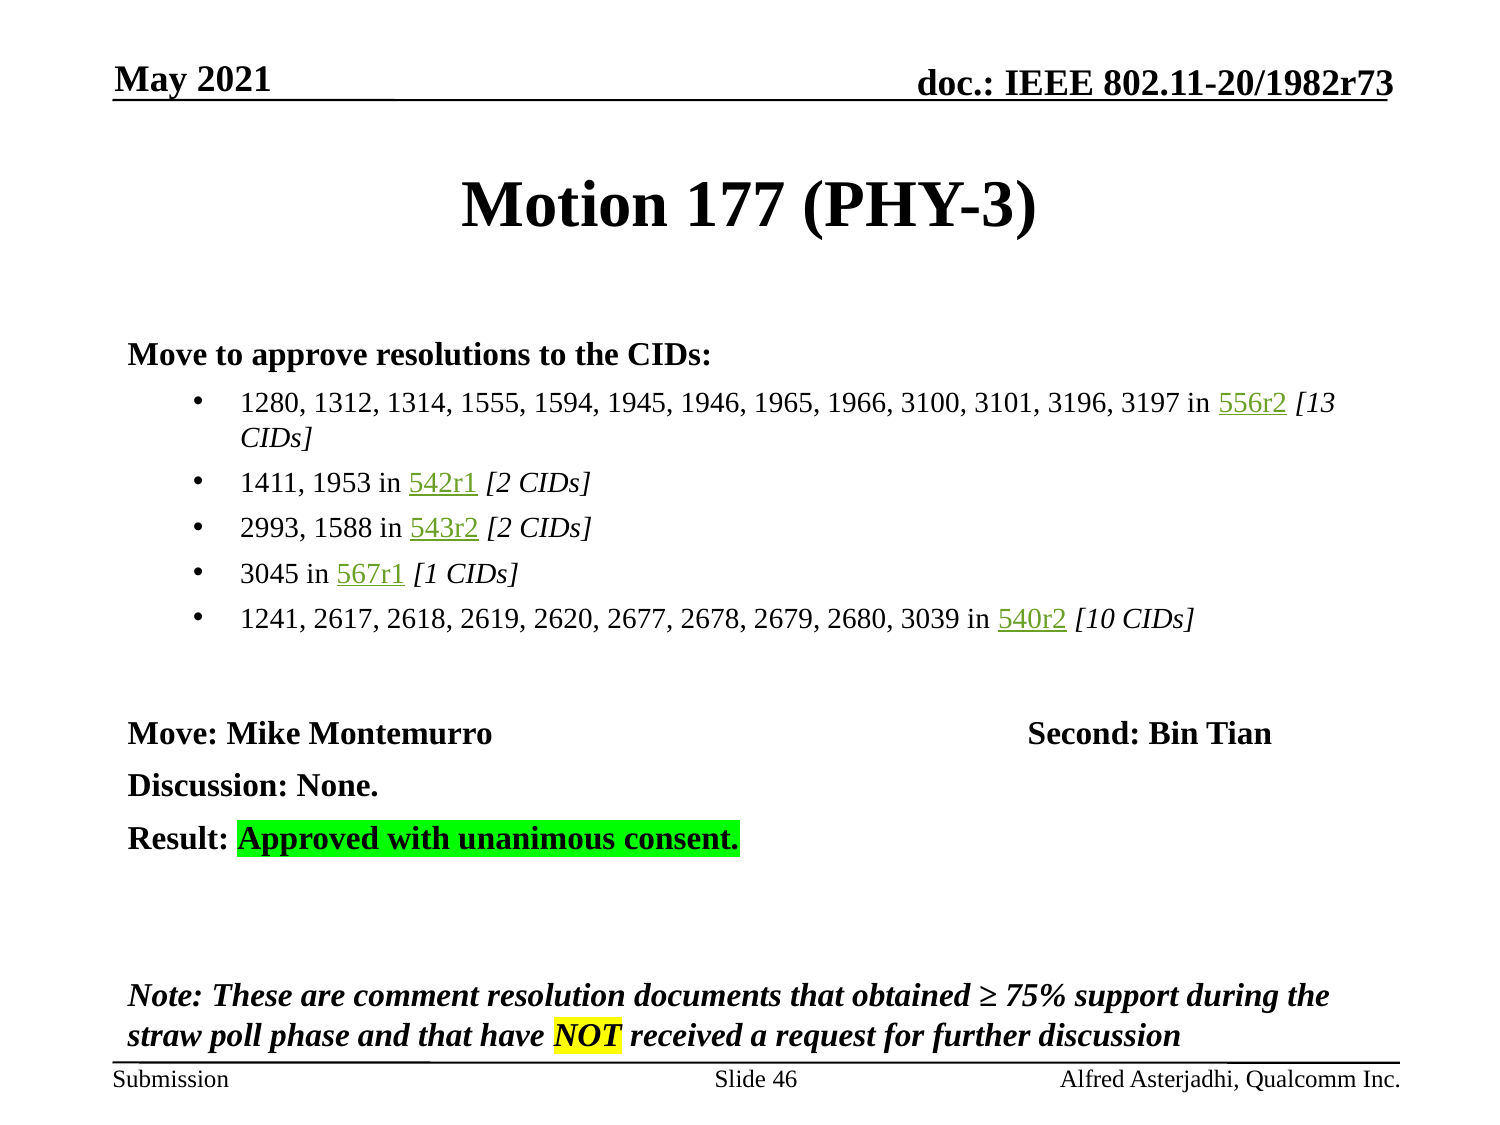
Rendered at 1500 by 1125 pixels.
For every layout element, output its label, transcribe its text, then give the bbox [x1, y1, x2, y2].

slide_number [114, 54, 423, 100]
list Move to approve resolutions to the CIDs: 1280, 1312, 1314, 1555, 1594, 1945, 1946, 1965, 1966, 3100, 3101, 3196, 3197 in 556r2 [13 CIDs] 1411, 1953 in 542r1 [2 CIDs] 2993, 1588 in 543r2 [2 CIDs] 3045 in 567r1 [1 CIDs] 1241, 2617, 2618, 2619, 2620, 2677, 2678, 2679, 2680, 3039 in 540r2 [10 CIDs] Move: Mike Montemurro Second: Bin Tian Discussion: None. Result: Approved with unanimous consent. Note: These are comment resolution documents that obtained ≥ 75% support during the straw poll phase and that have NOT received a request for further discussion [112, 324, 1388, 1063]
footer Alfred Asterjadhi, Qualcomm Inc. [878, 1061, 1402, 1093]
slide_number Slide 46 [712, 1061, 800, 1123]
title Motion 177 (PHY-3) [112, 112, 1388, 288]
